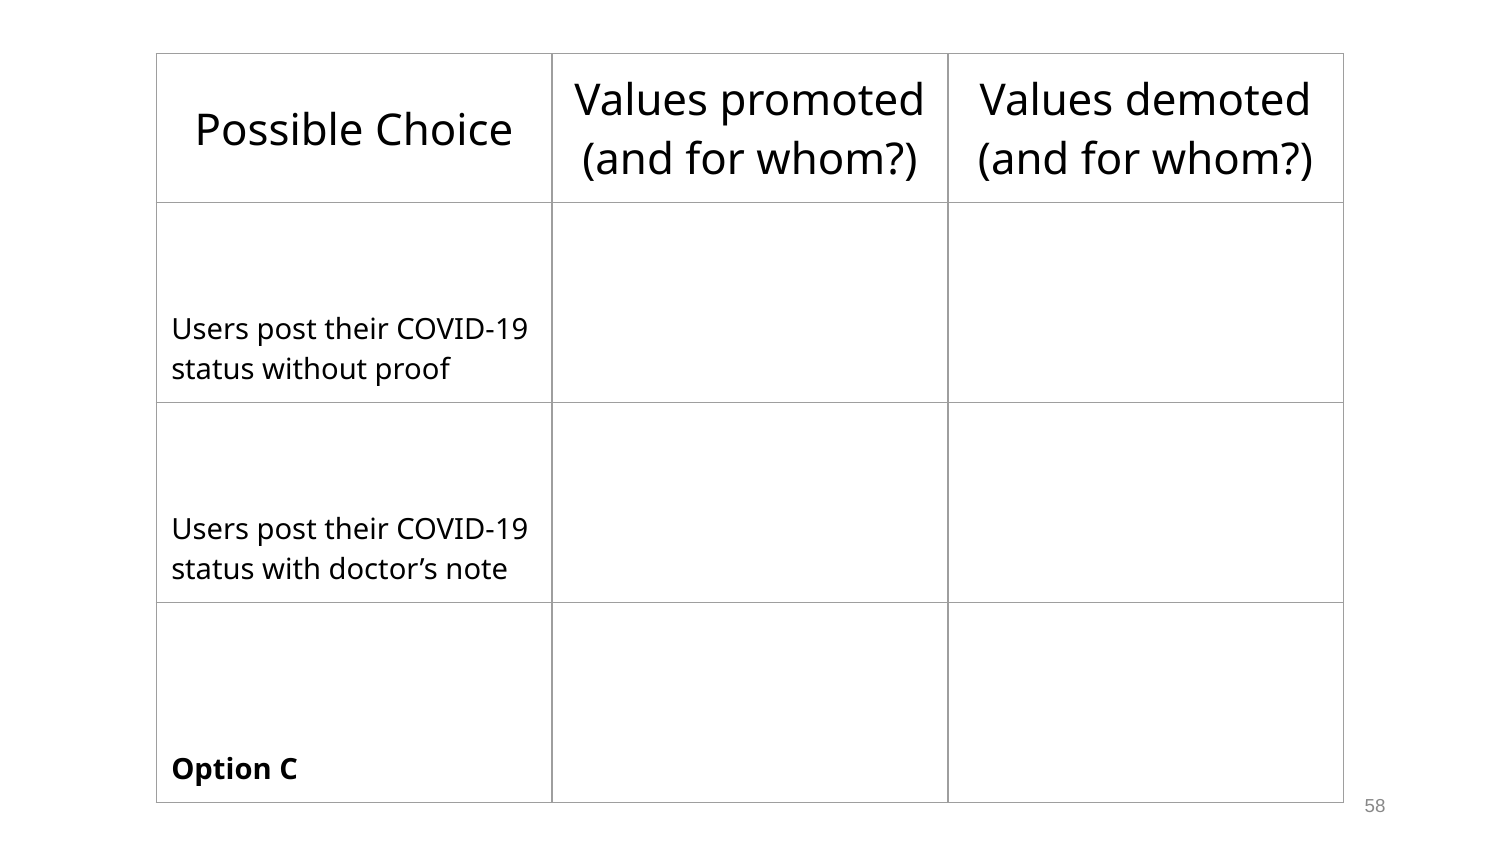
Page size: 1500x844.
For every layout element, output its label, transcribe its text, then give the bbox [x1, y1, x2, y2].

table_cell [949, 403, 1343, 602]
table_header Values promoted (and for whom?) [553, 54, 947, 202]
table_cell [553, 203, 947, 402]
table_cell [949, 603, 1343, 802]
table_cell Users post their COVID-19 status without proof [157, 203, 551, 402]
slide_number 58 [1059, 782, 1397, 827]
table_header Values demoted (and for whom?) [949, 54, 1343, 202]
table_cell Users post their COVID-19 status with doctor’s note [157, 403, 551, 602]
table_cell [949, 203, 1343, 402]
table_cell [553, 403, 947, 602]
table_cell [553, 603, 947, 802]
table_cell Option C [157, 603, 551, 802]
table_header Possible Choice [157, 54, 551, 202]
